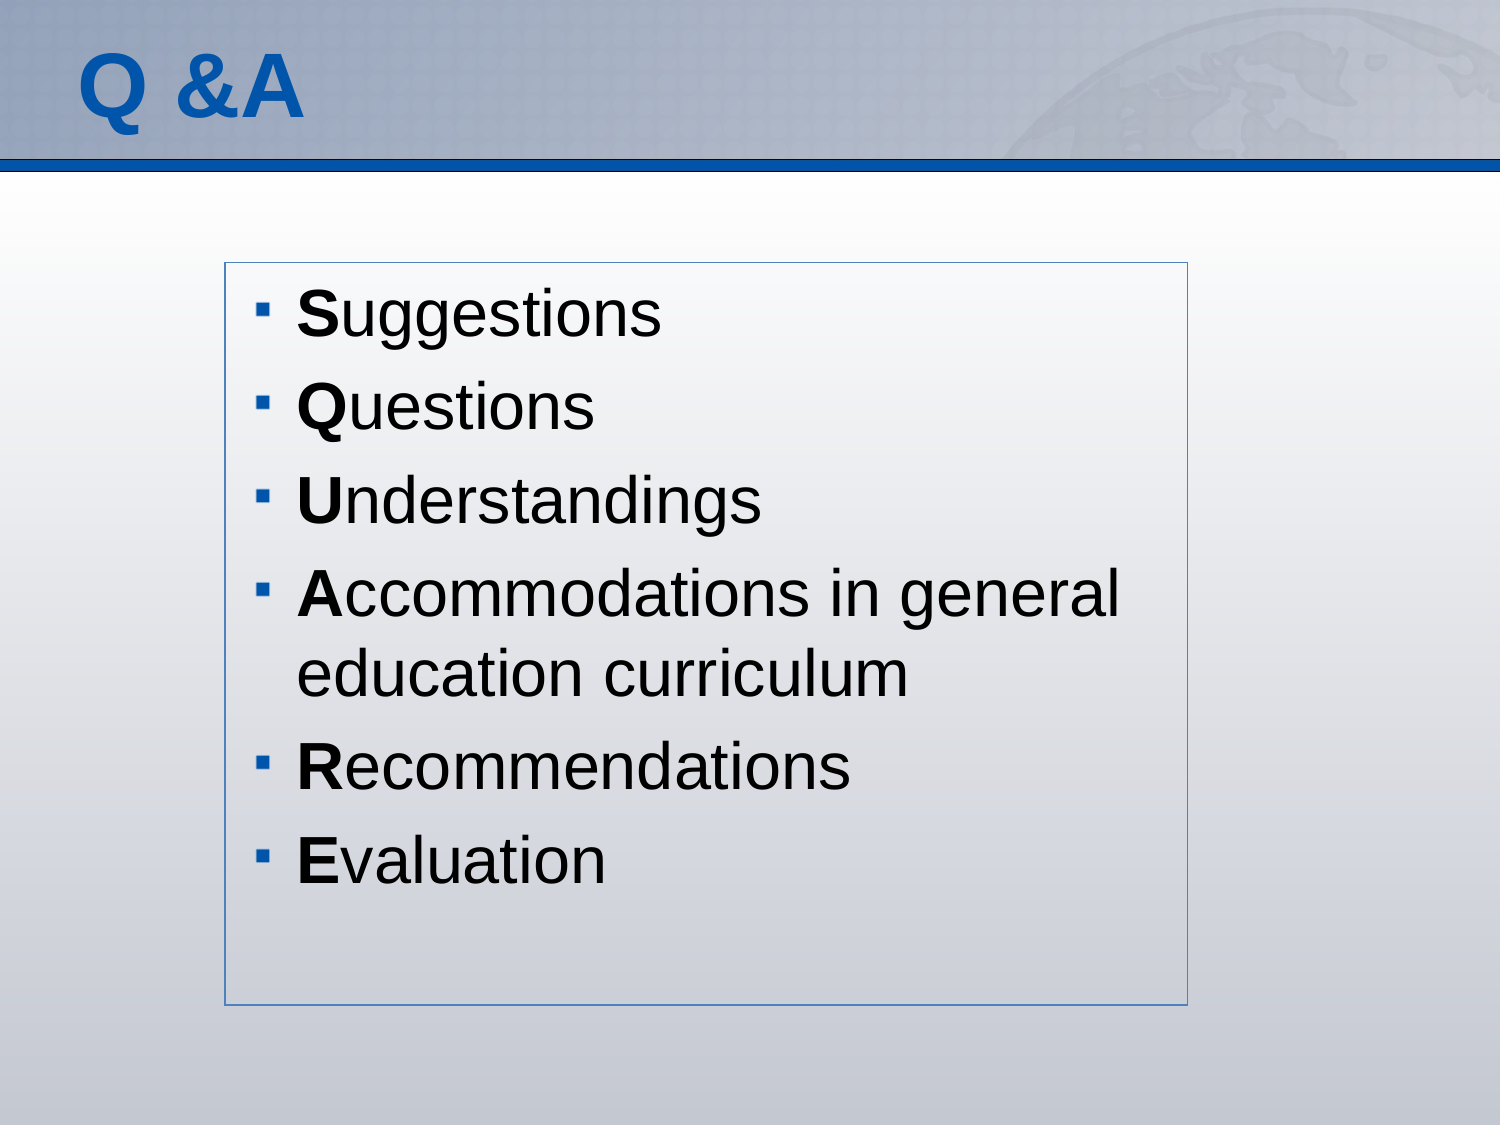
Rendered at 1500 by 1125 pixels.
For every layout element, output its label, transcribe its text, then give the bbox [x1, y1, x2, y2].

picture [0, 0, 1500, 1125]
list Suggestions Questions Understandings Accommodations in general education curriculum Recommendations Evaluation [224, 262, 1188, 1006]
title Q &A [62, 0, 1413, 176]
